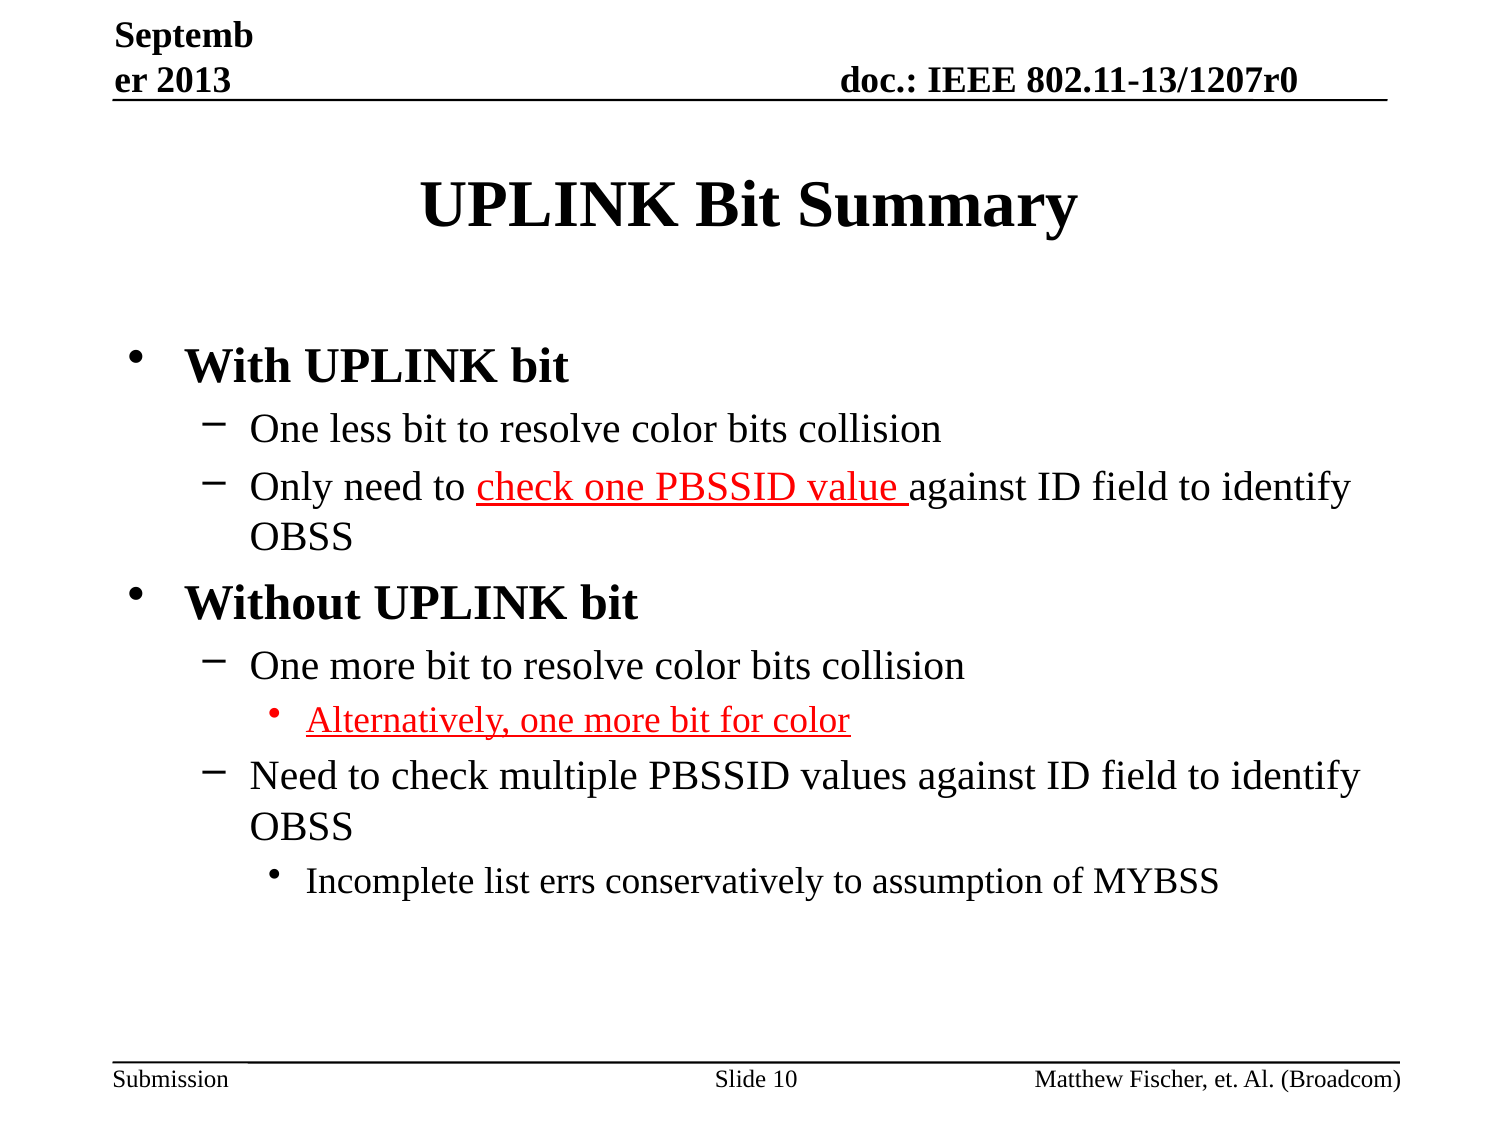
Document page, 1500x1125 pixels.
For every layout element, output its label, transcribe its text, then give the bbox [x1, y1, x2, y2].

footer Matthew Fischer, et. Al. (Broadcom) [1029, 1061, 1402, 1093]
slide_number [114, 54, 270, 101]
slide_number Slide 10 [712, 1061, 800, 1093]
title UPLINK Bit Summary [112, 112, 1388, 288]
list With UPLINK bit One less bit to resolve color bits collision Only need to check one PBSSID value against ID field to identify OBSS Without UPLINK bit One more bit to resolve color bits collision Alternatively, one more bit for color Need to check multiple PBSSID values against ID field to identify OBSS Incomplete list errs conservatively to assumption of MYBSS [112, 324, 1388, 1000]
